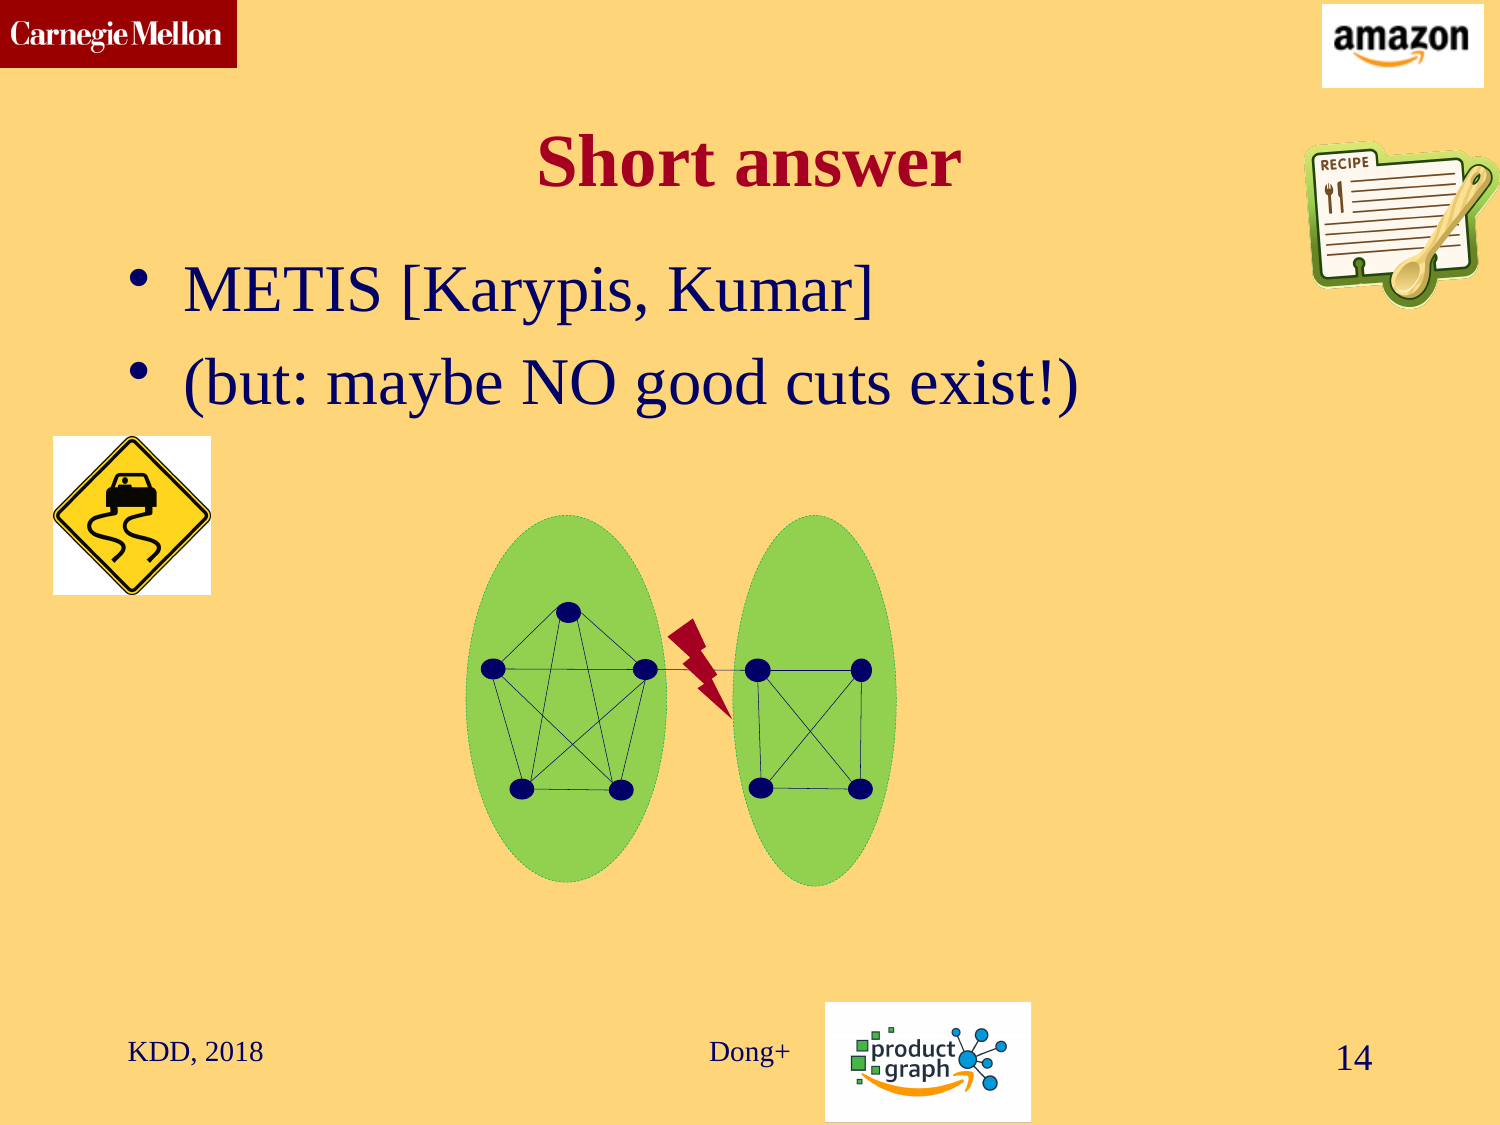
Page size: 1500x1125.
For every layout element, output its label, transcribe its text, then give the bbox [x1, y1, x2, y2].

picture [1322, 4, 1484, 88]
footer Dong+ [512, 1024, 988, 1101]
picture [52, 436, 211, 595]
picture [1303, 141, 1500, 309]
slide_number KDD, 2018 [112, 1024, 426, 1101]
picture [0, 0, 237, 68]
slide_number 14 [1074, 1024, 1388, 1101]
title Short answer [112, 99, 1388, 213]
list METIS [Karypis, Kumar] (but: maybe NO good cuts exist!) [112, 237, 1388, 1001]
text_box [480, 601, 874, 801]
